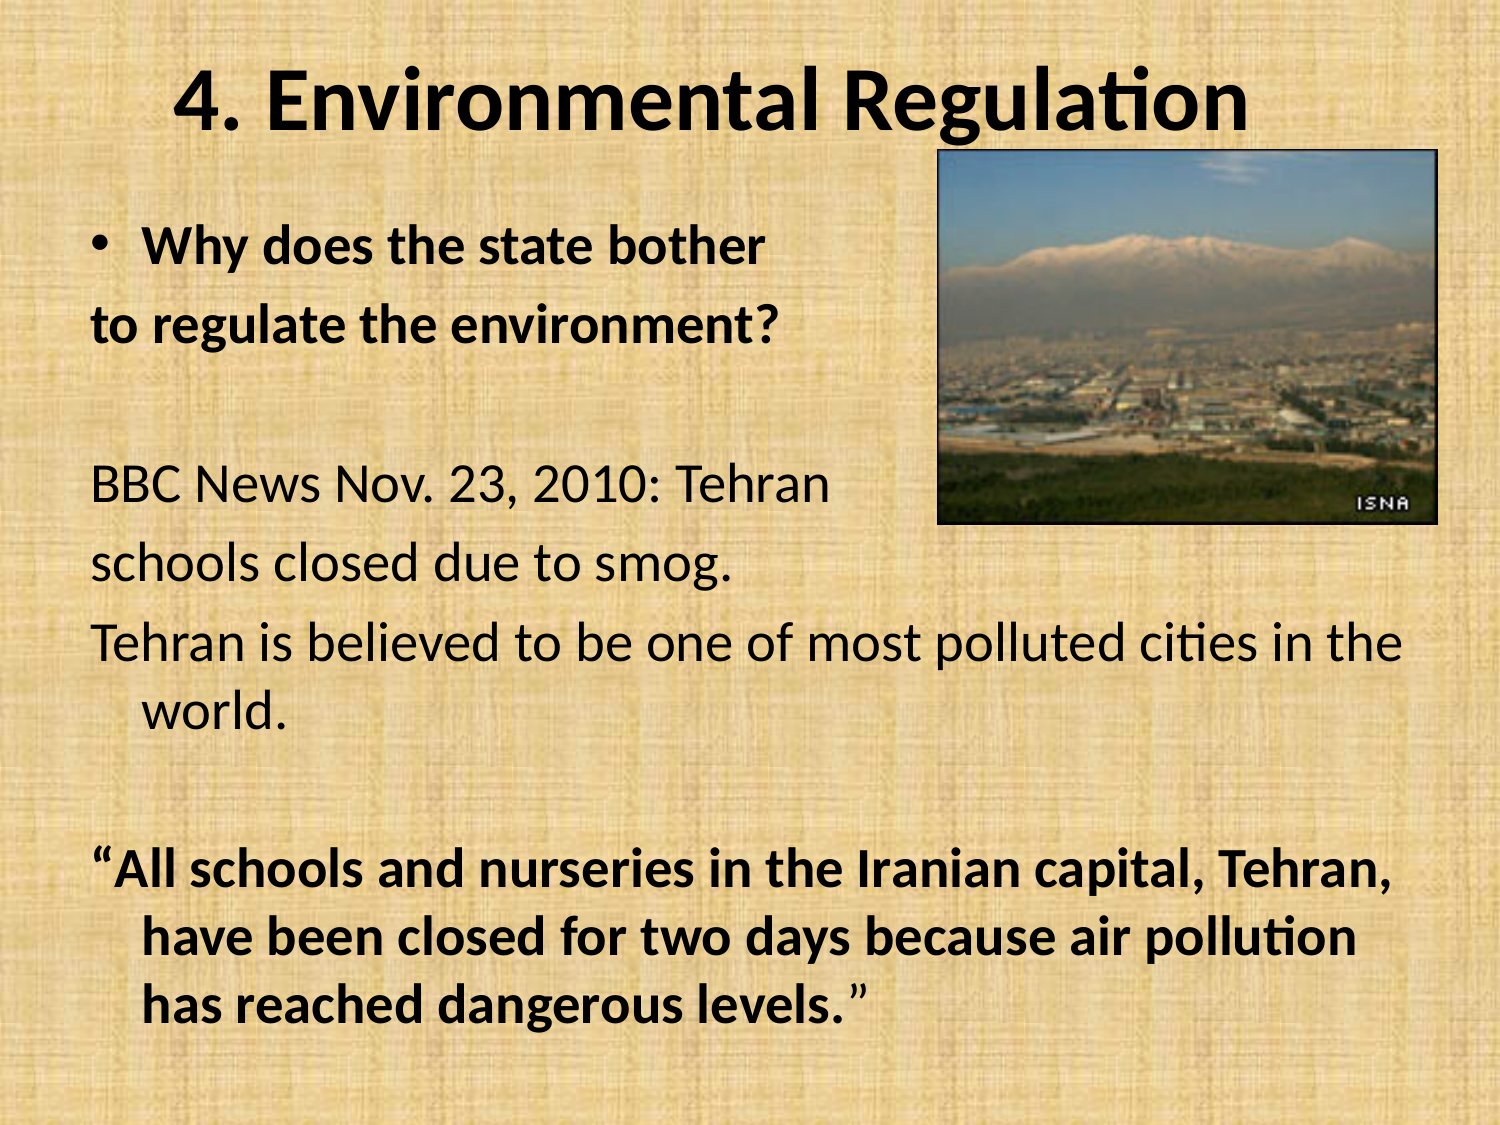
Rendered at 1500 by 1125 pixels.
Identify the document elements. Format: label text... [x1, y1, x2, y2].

title 4. Environmental Regulation [37, 0, 1388, 188]
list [937, 149, 1438, 525]
picture [0, 0, 1500, 1125]
list Why does the state bother to regulate the environment? BBC News Nov. 23, 2010: Tehran schools closed due to smog. Tehran is believed to be one of most polluted cities in the world. “All schools and nurseries in the Iranian capital, Tehran, have been closed for two days because air pollution has reached dangerous levels.” [75, 200, 1425, 1050]
